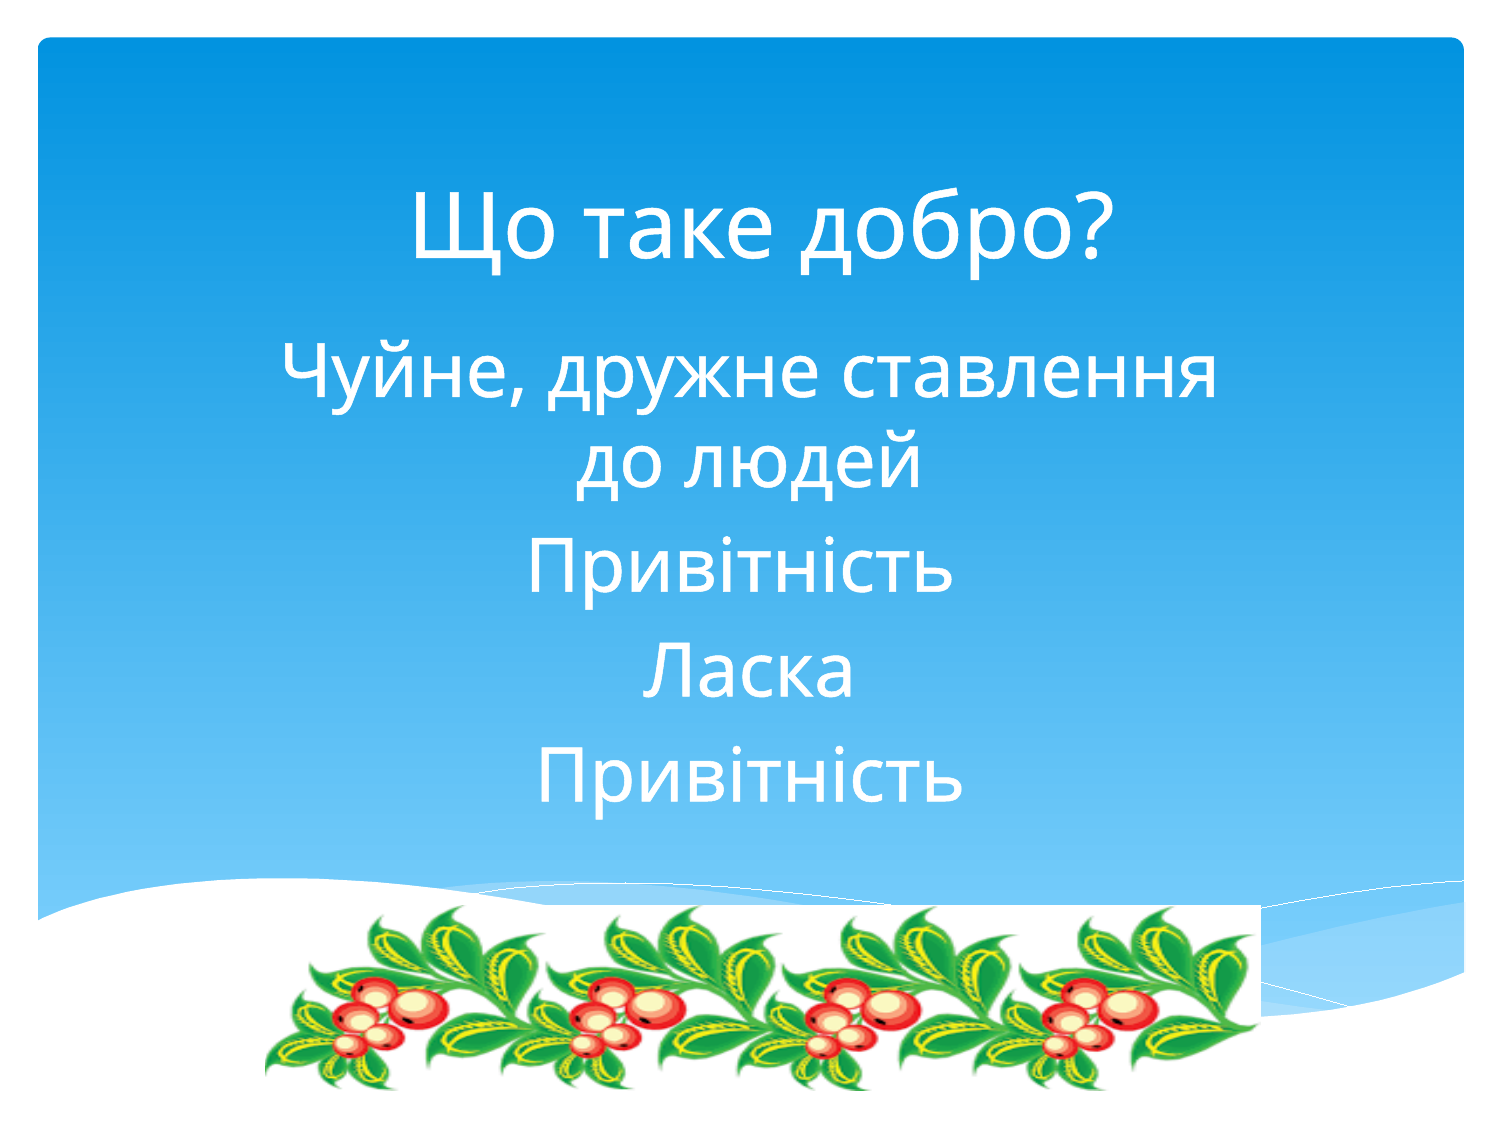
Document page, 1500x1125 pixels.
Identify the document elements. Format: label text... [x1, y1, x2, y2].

title Що таке добро? [123, 149, 1399, 284]
picture [265, 904, 1261, 1092]
subtitle Чуйне, дружне ставлення до людей Привітність Ласка Привітність [225, 314, 1275, 825]
